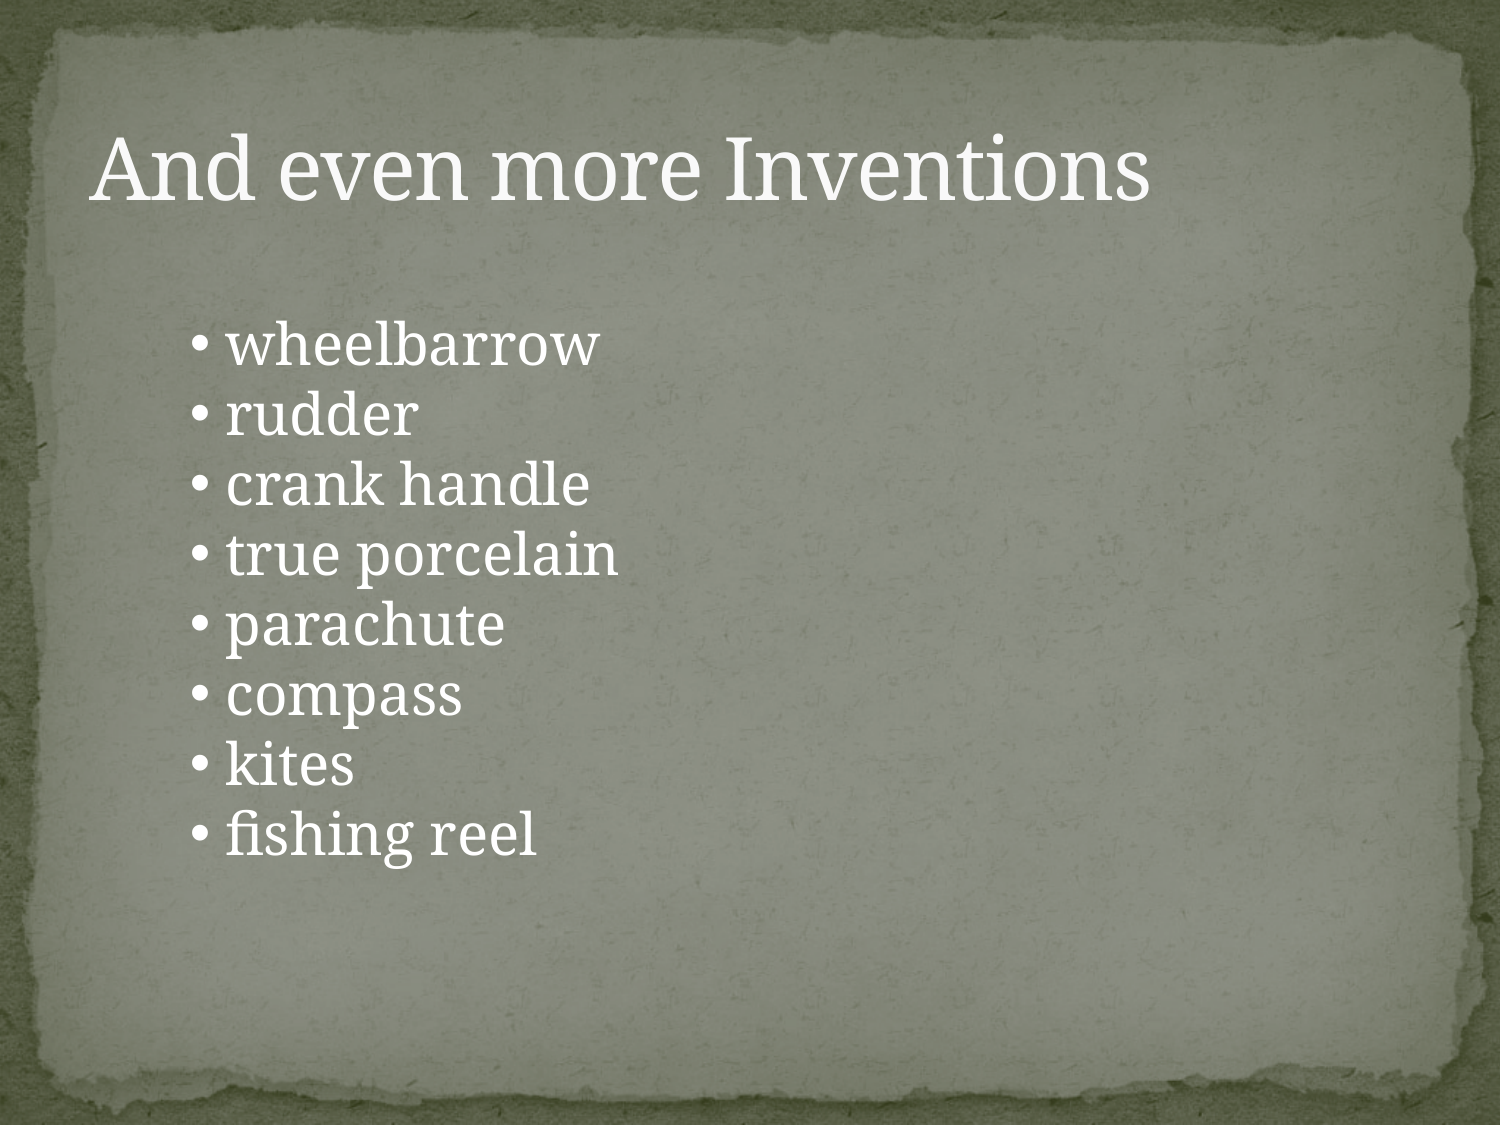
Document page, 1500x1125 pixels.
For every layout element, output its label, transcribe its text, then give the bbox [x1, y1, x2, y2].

title And even more Inventions [74, 24, 1425, 225]
text_box wheelbarrow rudder crank handle true porcelain parachute compass kites fishing reel [174, 299, 1275, 875]
